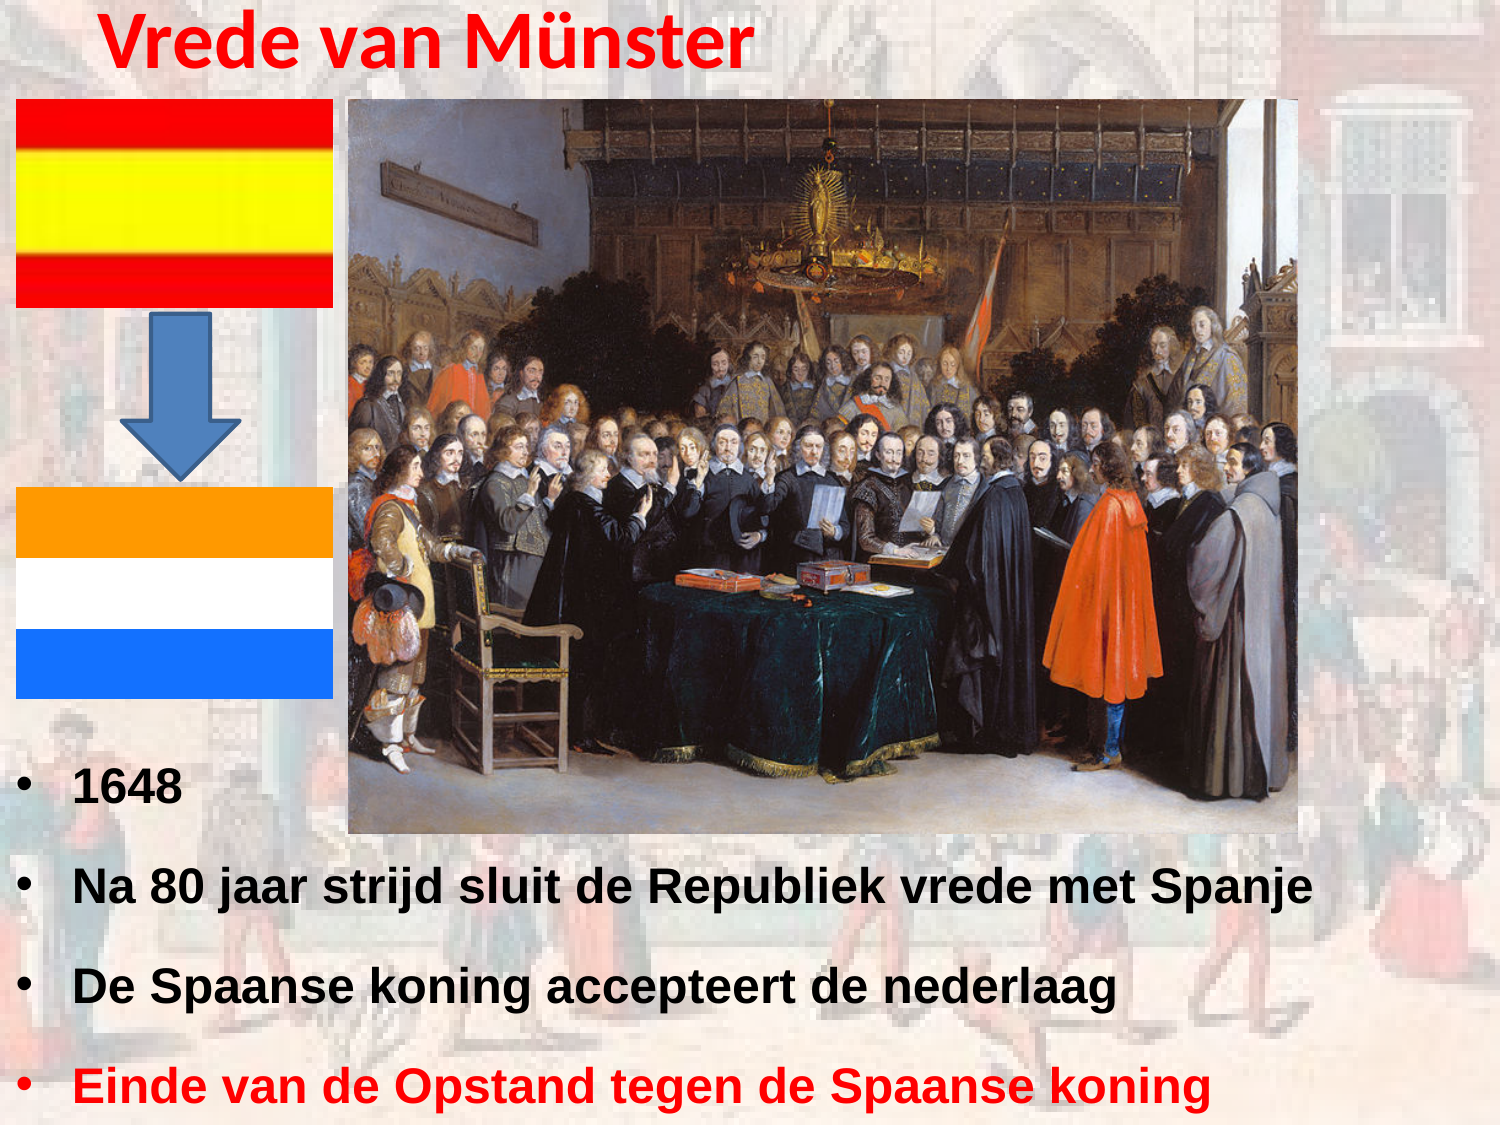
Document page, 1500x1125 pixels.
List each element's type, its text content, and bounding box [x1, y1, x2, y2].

picture [15, 487, 333, 699]
title Vrede van Münster [81, 0, 1348, 94]
text_box [119, 316, 242, 482]
picture [15, 98, 333, 308]
list 1648 Na 80 jaar strijd sluit de Republiek vrede met Spanje De Spaanse koning accepteert de nederlaag Einde van de Opstand tegen de Spaanse koning [0, 715, 1408, 1125]
picture [348, 98, 1298, 834]
